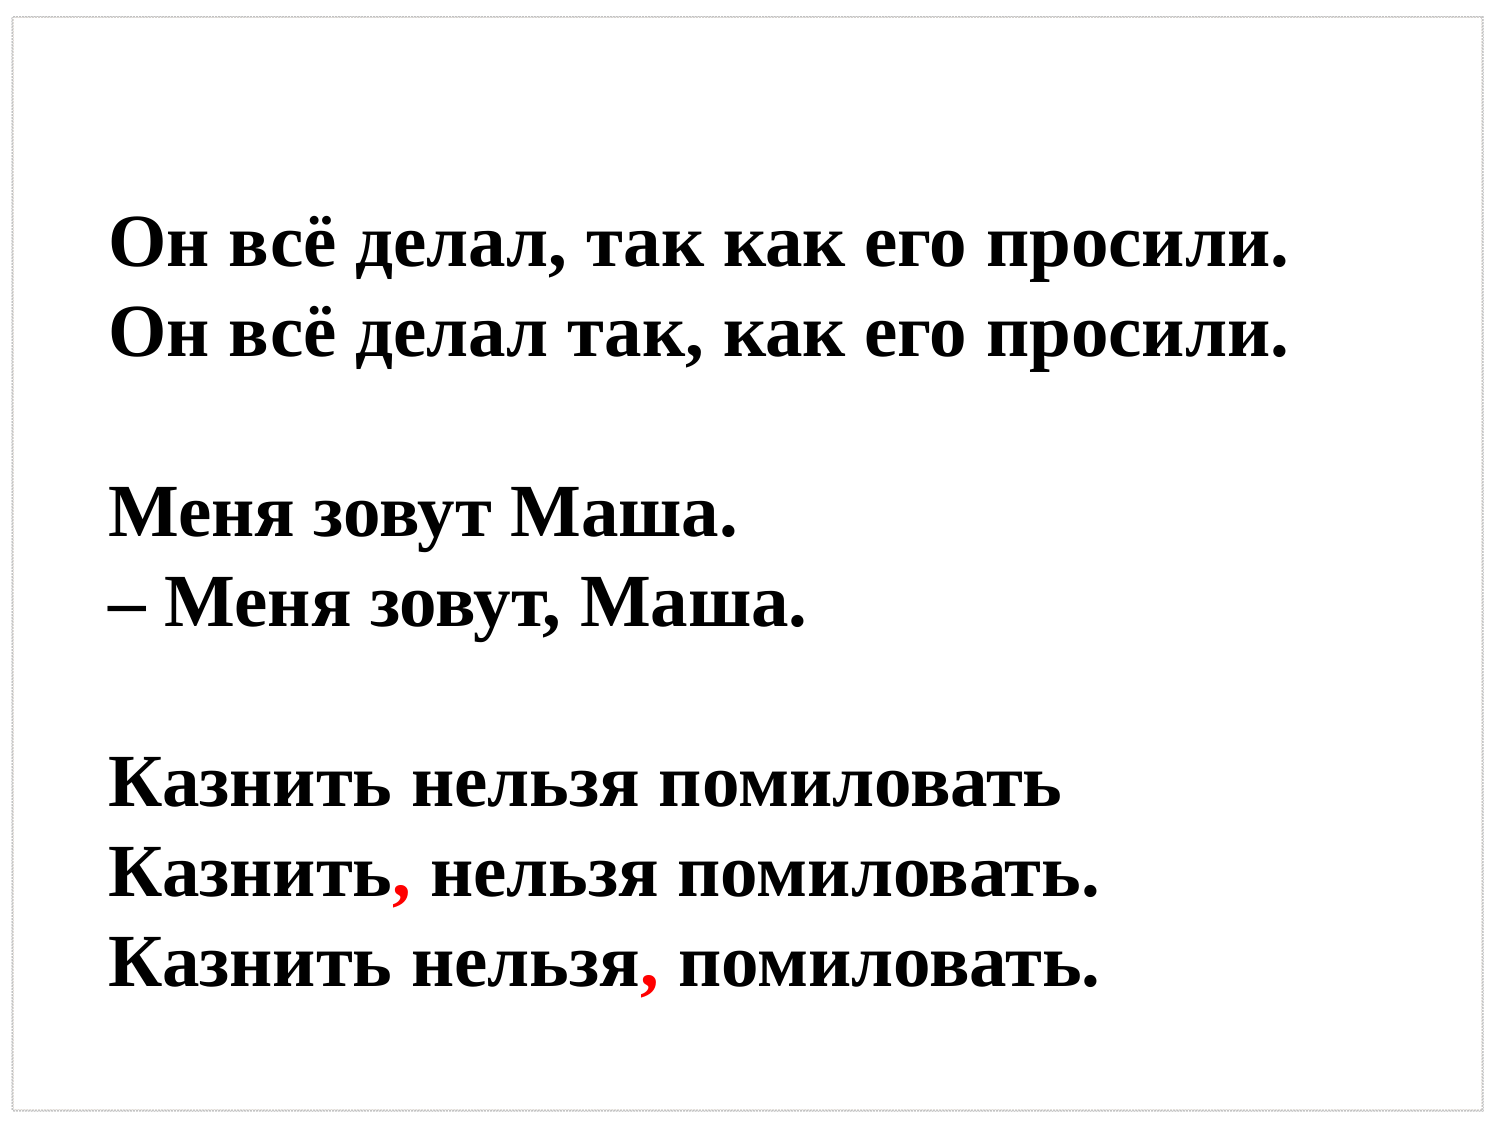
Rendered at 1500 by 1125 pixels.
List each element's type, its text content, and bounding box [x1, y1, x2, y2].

text_box Он всё делал, так как его просили. Он всё делал так, как его просили. Меня зовут Маша. – Меня зовут, Маша. Казнить нельзя помиловать Казнить, нельзя помиловать. Казнить нельзя, помиловать. [93, 93, 1395, 1125]
